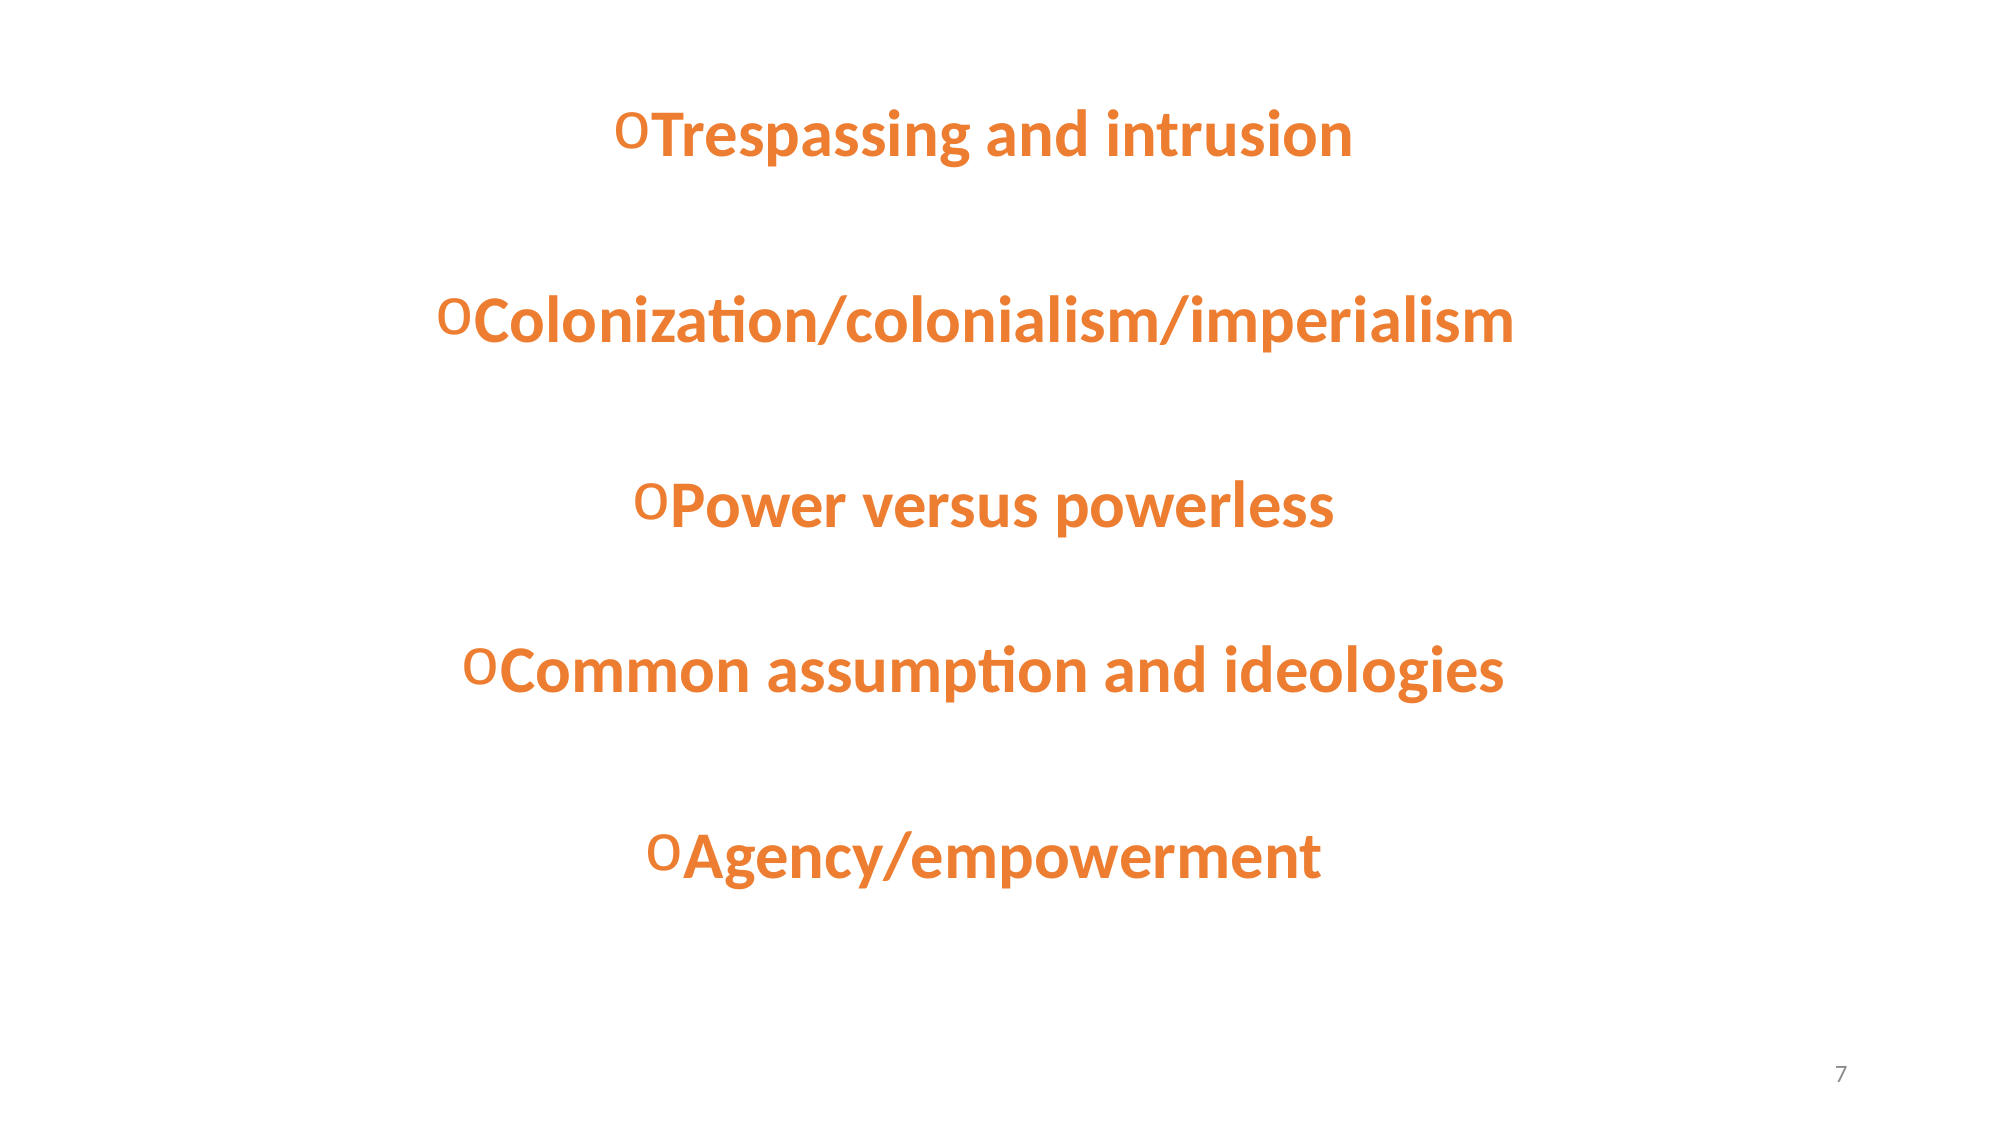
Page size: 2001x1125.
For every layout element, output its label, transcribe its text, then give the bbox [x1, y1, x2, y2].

list Trespassing and intrusion Colonization/colonialism/imperialism Power versus powerless Common assumption and ideologies Agency/empowerment [121, 91, 1846, 940]
slide_number 7 [1412, 1042, 1863, 1103]
